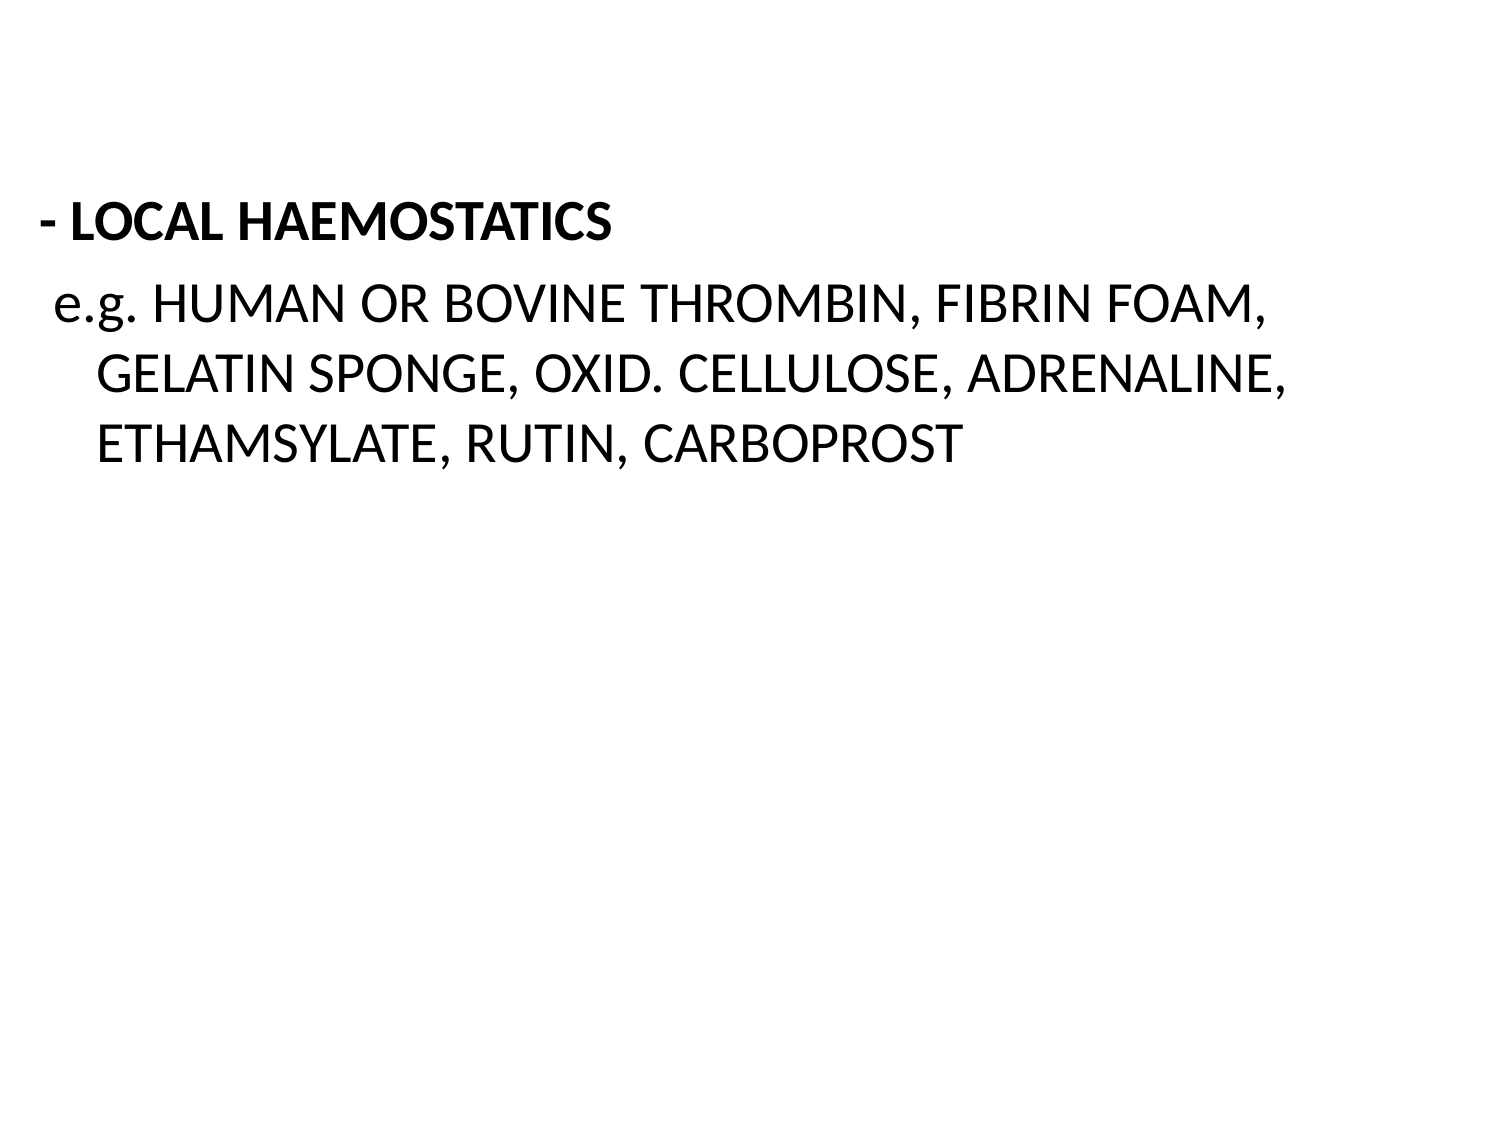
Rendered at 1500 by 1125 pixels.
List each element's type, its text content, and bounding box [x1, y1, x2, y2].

list - LOCAL HAEMOSTATICS e.g. HUMAN OR BOVINE THROMBIN, FIBRIN FOAM, GELATIN SPONGE, OXID. CELLULOSE, ADRENALINE, ETHAMSYLATE, RUTIN, CARBOPROST [24, 174, 1375, 918]
